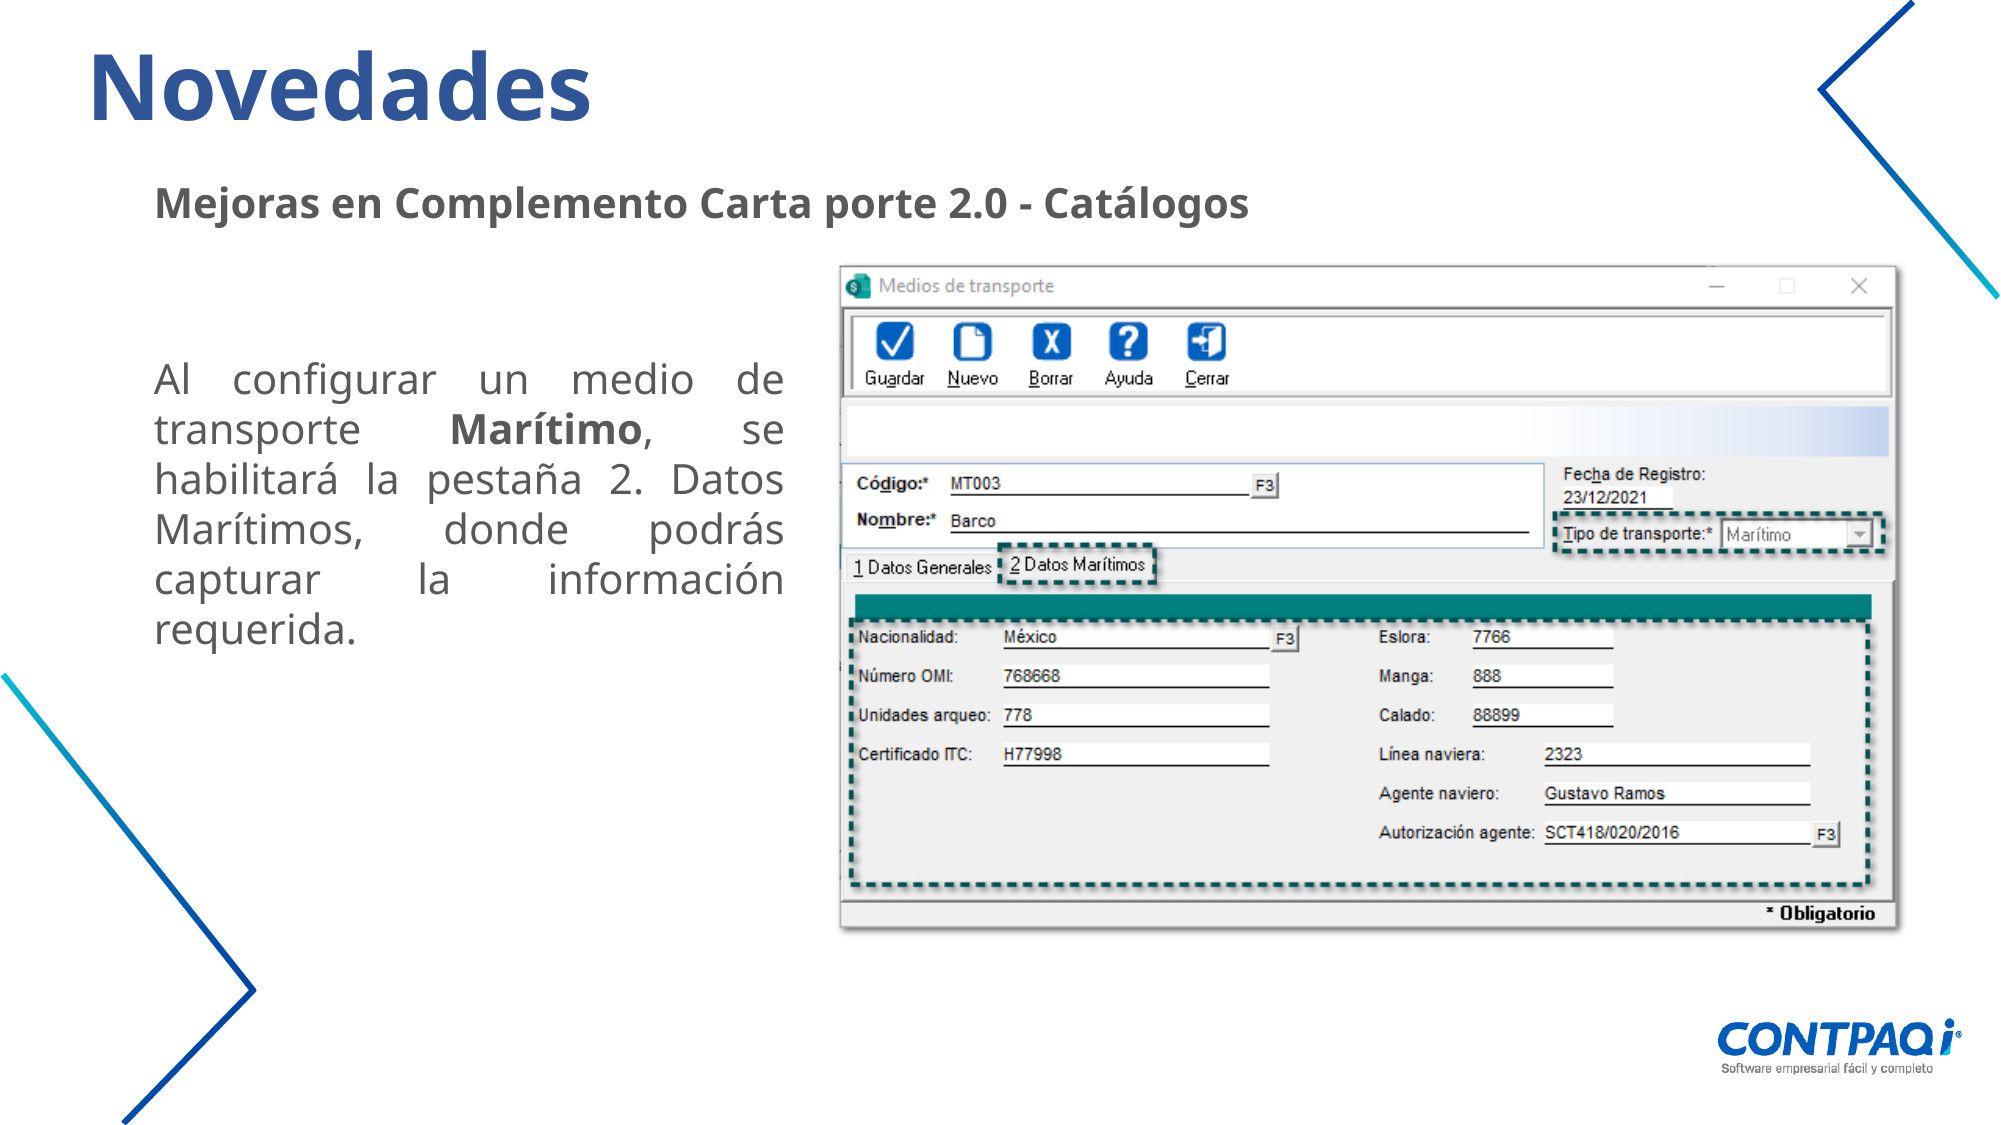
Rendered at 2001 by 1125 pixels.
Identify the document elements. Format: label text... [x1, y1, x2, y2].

text_box Mejoras en Complemento Carta porte 2.0 - Catálogos [139, 169, 1861, 235]
text_box Al configurar un medio de transporte Marítimo, se habilitará la pestaña 2. Datos Marítimos, donde podrás capturar la información requerida. [139, 345, 800, 661]
picture [832, 0, 2000, 942]
picture [1718, 1018, 1962, 1075]
picture [0, 672, 257, 1125]
title Novedades [71, 19, 1372, 162]
